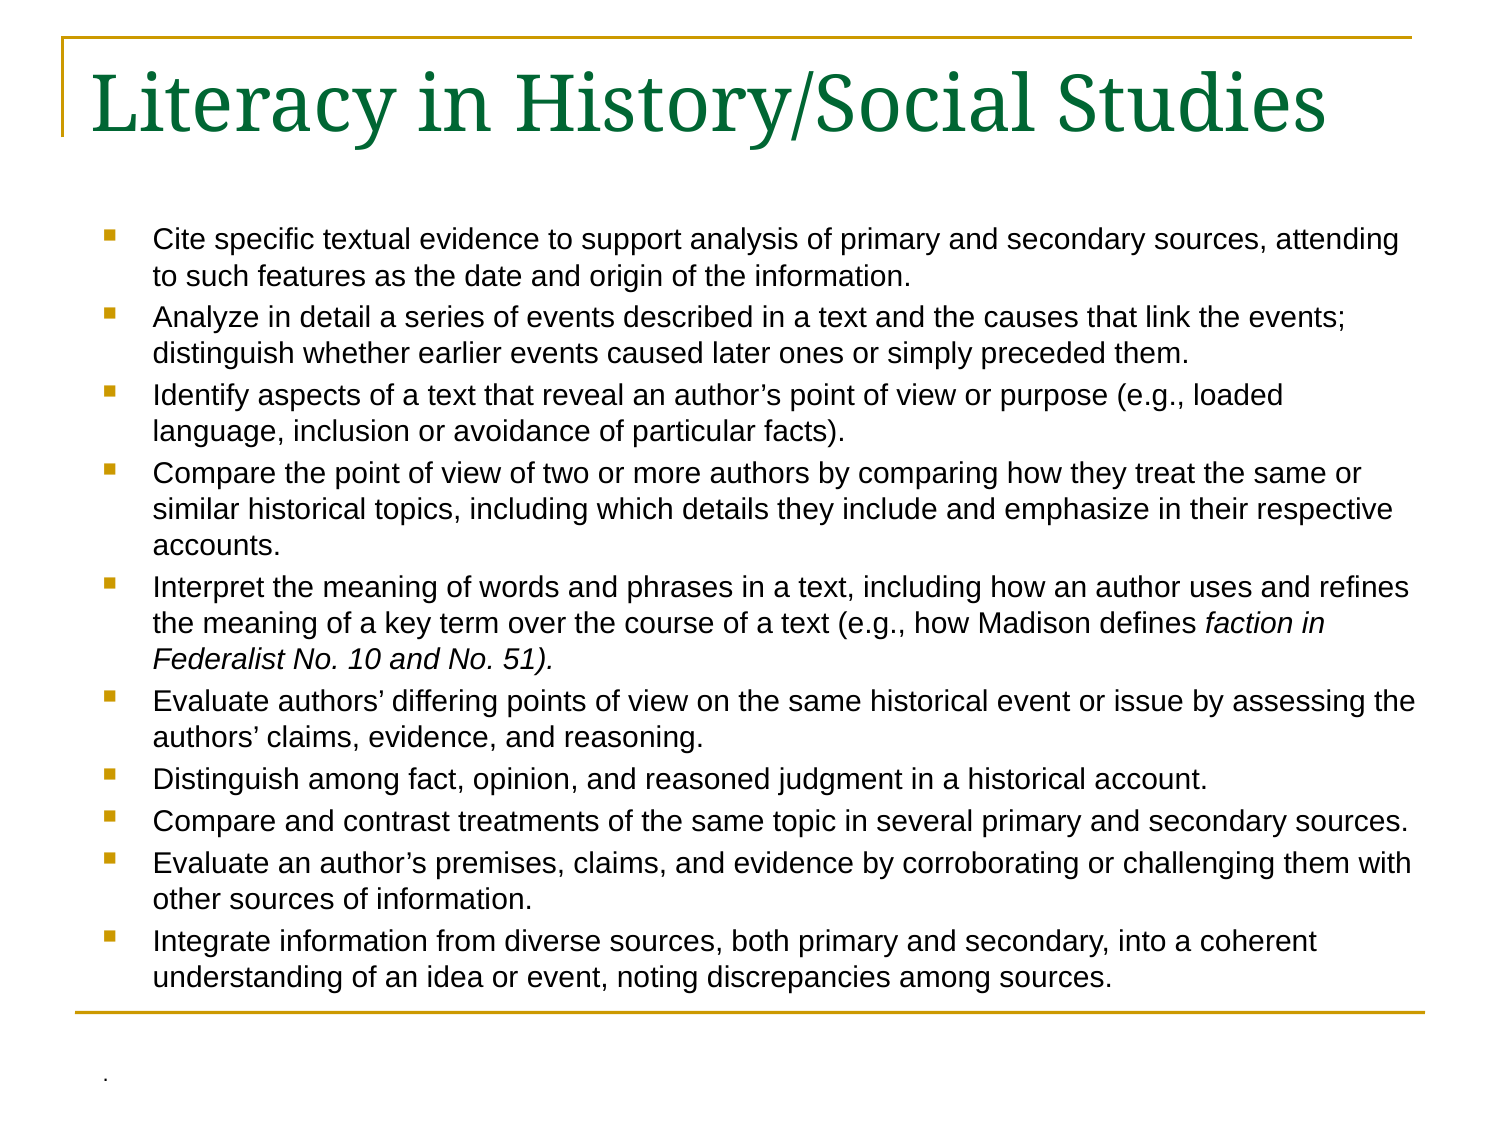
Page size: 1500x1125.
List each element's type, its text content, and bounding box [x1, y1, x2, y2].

title Literacy in History/Social Studies [74, 45, 1426, 233]
list Cite specific textual evidence to support analysis of primary and secondary sources, attending to such features as the date and origin of the information. Analyze in detail a series of events described in a text and the causes that link the events; distinguish whether earlier events caused later ones or simply preceded them. Identify aspects of a text that reveal an author’s point of view or purpose (e.g., loaded language, inclusion or avoidance of particular facts). Compare the point of view of two or more authors by comparing how they treat the same or similar historical topics, including which details they include and emphasize in their respective accounts. Interpret the meaning of words and phrases in a text, including how an author uses and refines the meaning of a key term over the course of a text (e.g., how Madison defines faction in Federalist No. 10 and No. 51). Evaluate authors’ differing points of view on the same historical event or issue by assessing the authors’ claims, evidence, and reasoning. Distinguish among fact, opinion, and reasoned judgment in a historical account. Compare and contrast treatments of the same topic in several primary and secondary sources. Evaluate an author’s premises, claims, and evidence by corroborating or challenging them with other sources of information. Integrate information from diverse sources, both primary and secondary, into a coherent understanding of an idea or event, noting discrepancies among sources. . [87, 212, 1438, 1101]
